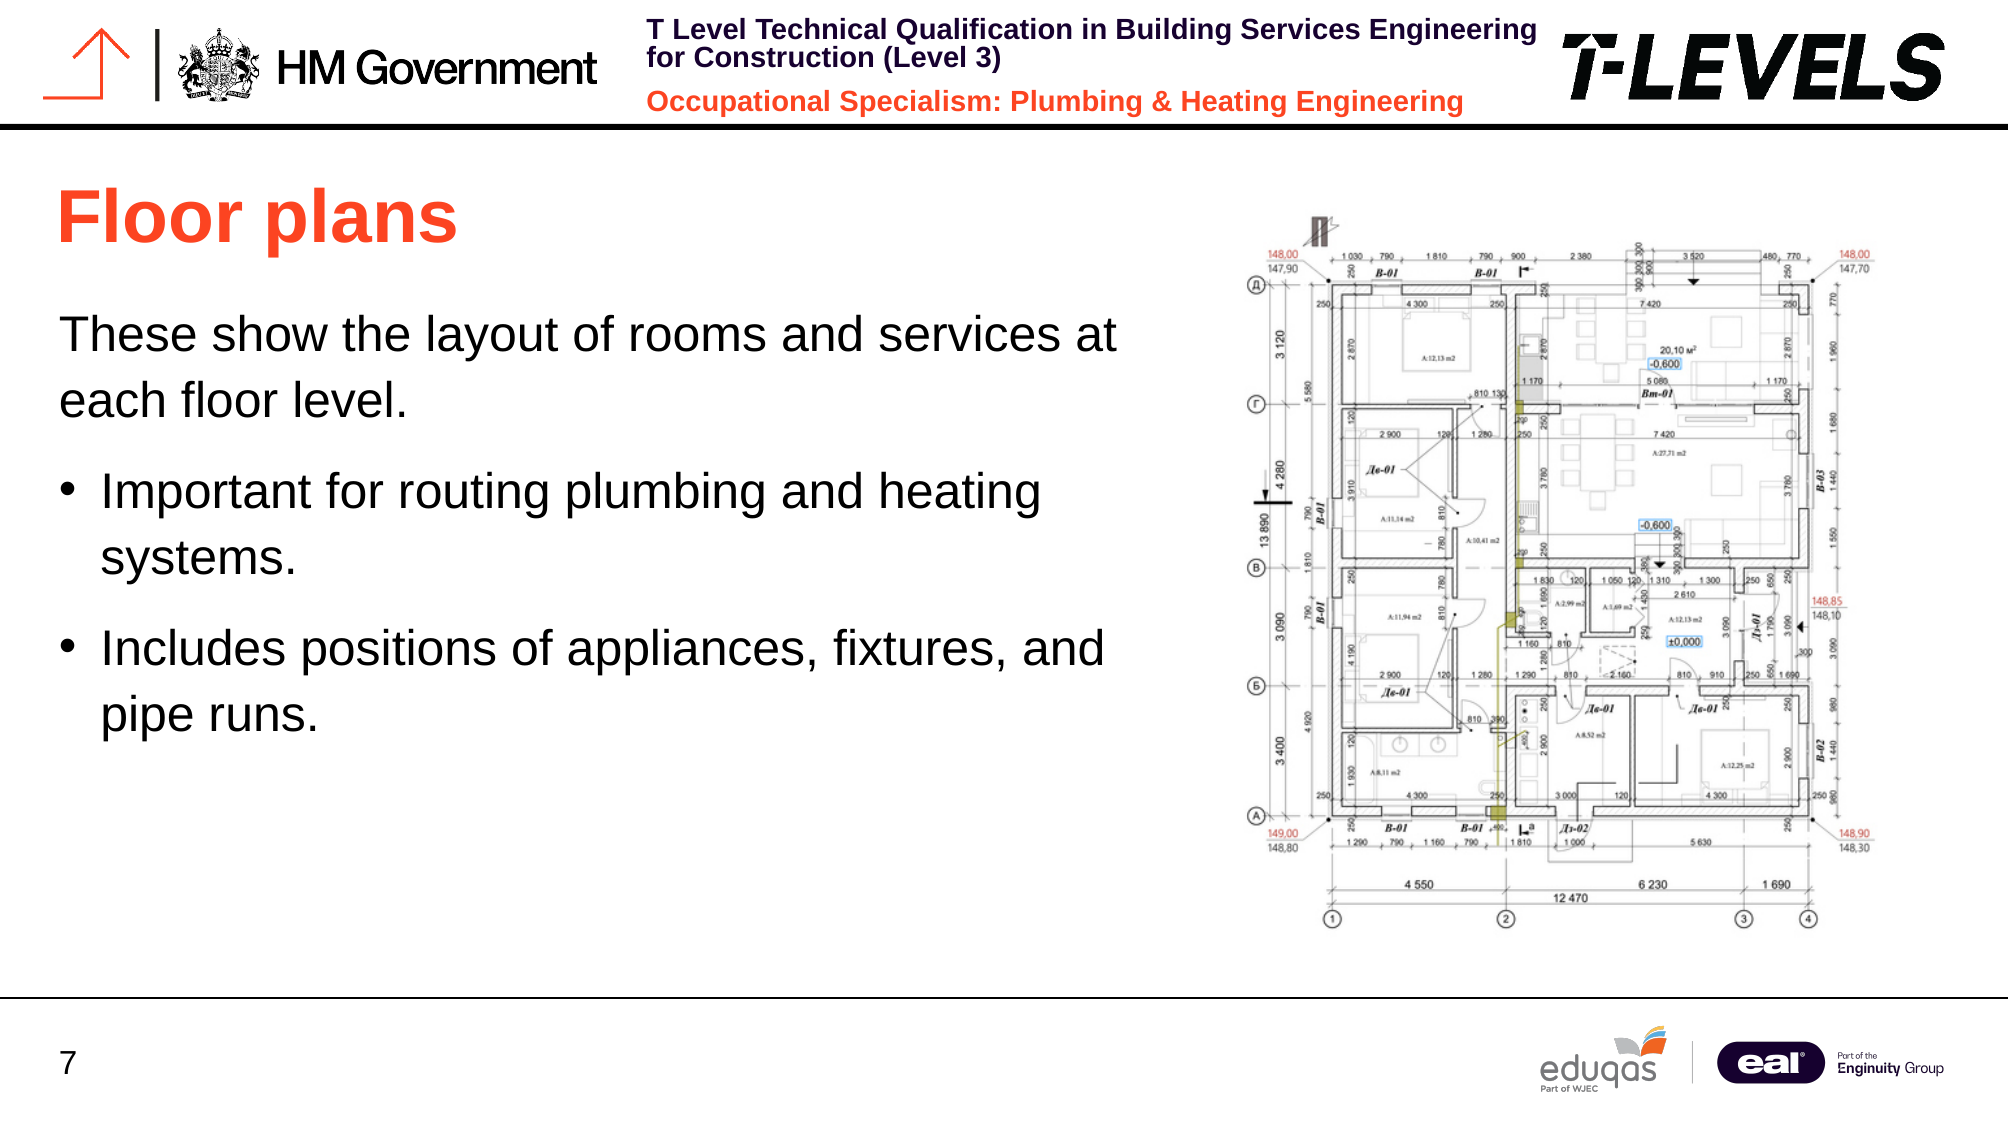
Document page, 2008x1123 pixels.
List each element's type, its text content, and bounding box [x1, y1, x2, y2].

title Floor plans [41, 111, 1949, 314]
picture [1535, 1021, 1949, 1097]
picture [155, 28, 597, 102]
picture [38, 27, 136, 100]
picture [1543, 25, 1964, 108]
list These show the layout of rooms and services at each floor level. Important for routing plumbing and heating systems. Includes positions of appliances, fixtures, and pipe runs. [59, 295, 1181, 975]
picture [1180, 188, 1949, 957]
